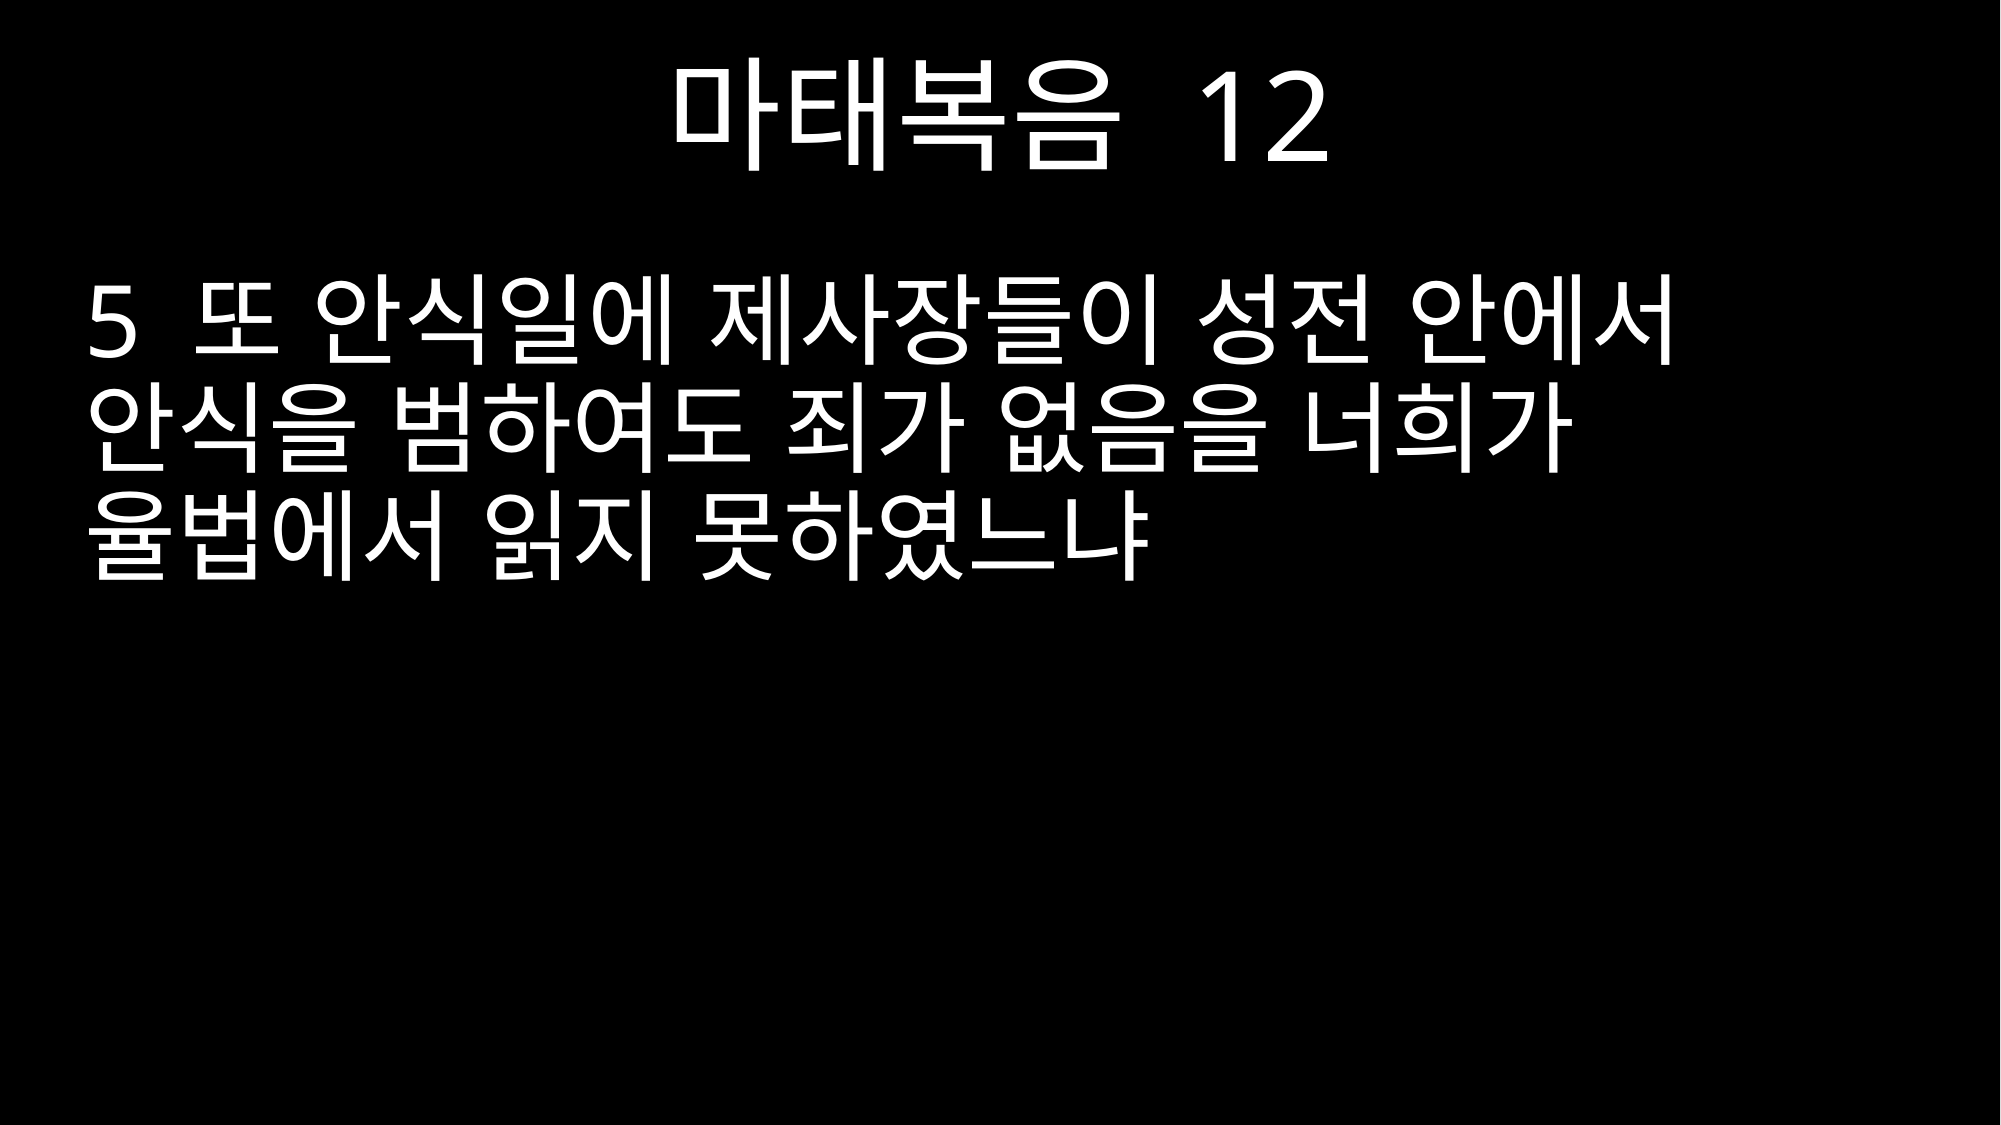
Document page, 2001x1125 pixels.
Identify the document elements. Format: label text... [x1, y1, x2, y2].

footer 마태복음 12 [0, 32, 2000, 192]
list 5 또 안식일에 제사장들이 성전 안에서 안식을 범하여도 죄가 없음을 너희가 율법에서 읽지 못하였느냐 [69, 263, 1953, 423]
picture [0, 0, 2001, 1125]
